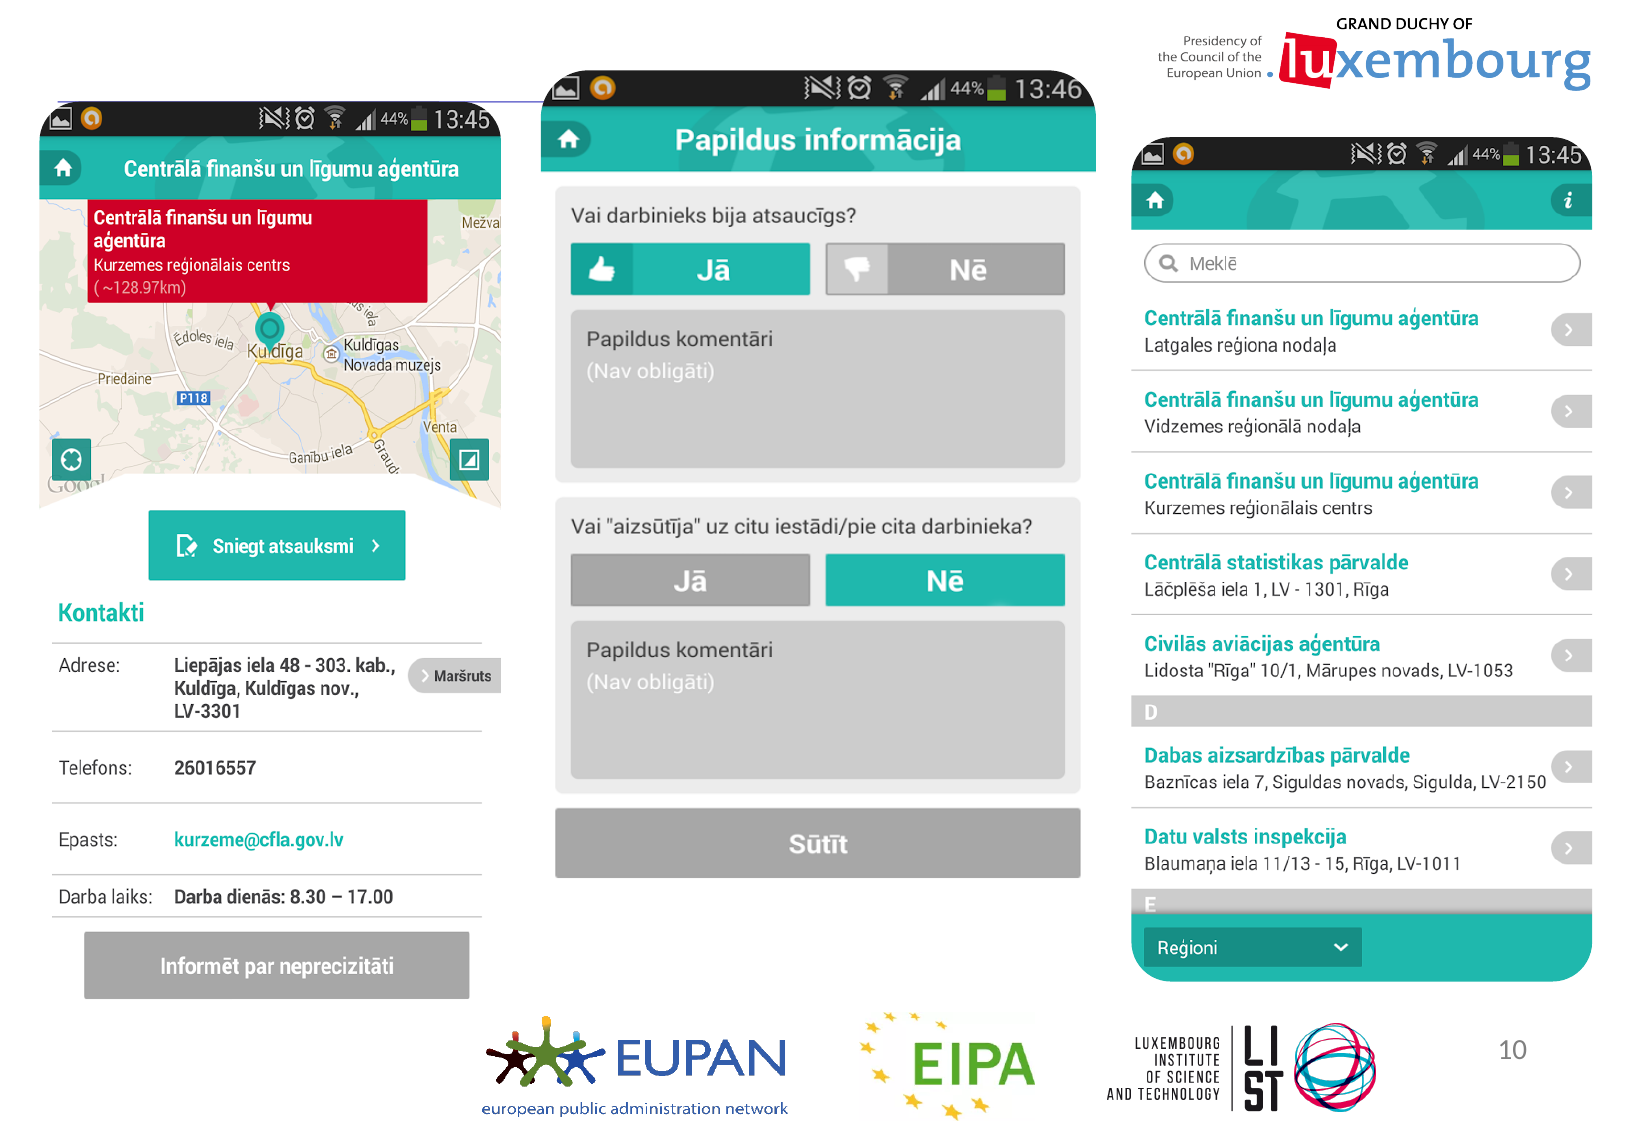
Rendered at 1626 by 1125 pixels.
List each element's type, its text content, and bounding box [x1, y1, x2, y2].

picture [540, 70, 1097, 1000]
picture [1158, 18, 1591, 91]
slide_number 10 [1426, 1023, 1543, 1107]
picture [1107, 1023, 1376, 1112]
picture [859, 1012, 1035, 1121]
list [1131, 136, 1593, 982]
picture [482, 1016, 788, 1117]
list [39, 101, 502, 1000]
